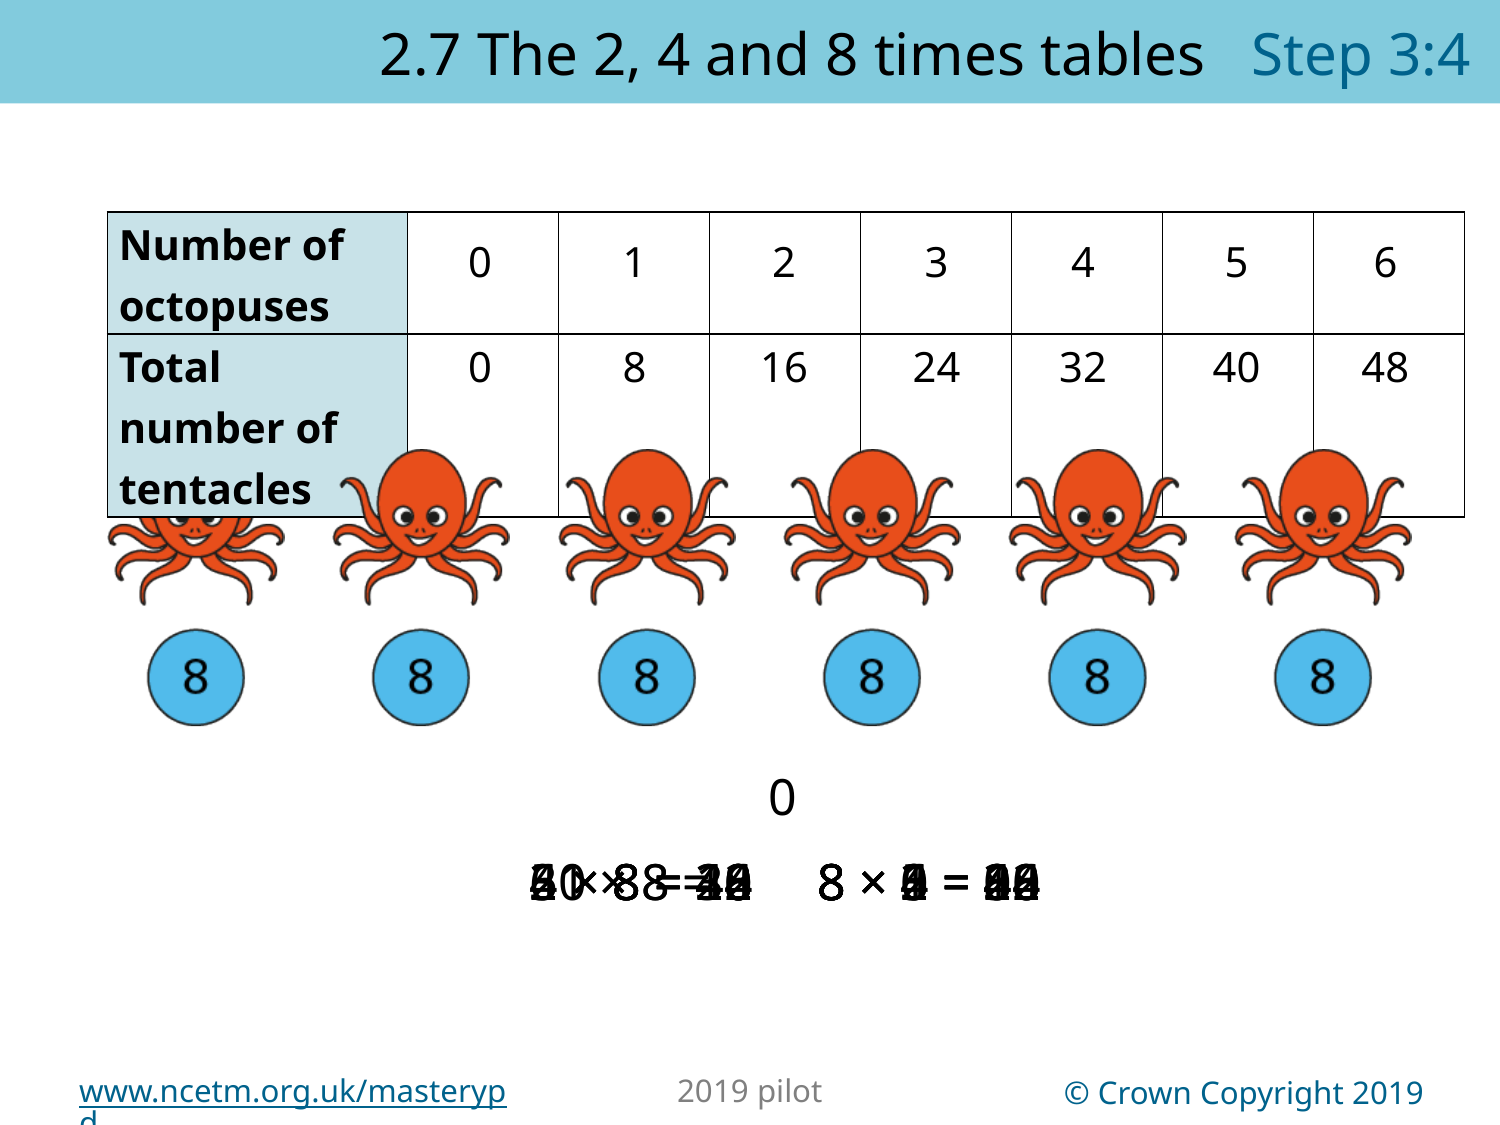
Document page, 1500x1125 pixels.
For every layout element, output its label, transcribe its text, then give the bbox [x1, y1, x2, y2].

table_cell [1314, 335, 1464, 516]
text_box 24 [897, 333, 976, 399]
picture [783, 449, 961, 729]
picture [1234, 449, 1412, 729]
picture [107, 449, 285, 729]
table_header [559, 213, 709, 333]
text_box 0 [753, 758, 813, 834]
text_box 2 [757, 228, 812, 294]
table_cell [408, 335, 558, 516]
text_box 6 [1358, 228, 1413, 294]
picture [557, 449, 736, 729]
text_box 4 [1056, 228, 1110, 294]
table_header Number of octopuses [108, 213, 407, 333]
table_cell [710, 335, 860, 516]
picture [332, 449, 511, 729]
text_box 40 [1197, 333, 1276, 399]
table_cell Total number of tentacles [108, 335, 407, 516]
table_header [408, 213, 558, 333]
table_header [710, 213, 860, 333]
text_box 8 [607, 333, 662, 399]
text_box 5 × 8 = 40 8 × 5 = 40 [514, 843, 1056, 919]
text_box 5 [1209, 228, 1264, 294]
table_cell [559, 335, 709, 448]
picture [1008, 449, 1187, 729]
table_cell [861, 335, 1011, 516]
text_box 16 [745, 333, 824, 399]
text_box 48 [1346, 333, 1425, 399]
text_box 0 [453, 228, 508, 294]
text_box 32 [1044, 333, 1123, 399]
table_header [1314, 213, 1464, 333]
text_box 0 [453, 333, 508, 399]
table_header [1012, 213, 1162, 333]
list 2.7 The 2, 4 and 8 times tables Step 3:4 [0, 0, 1500, 104]
table_header [1163, 213, 1313, 333]
table_header [861, 213, 1011, 333]
table_cell [1163, 335, 1313, 516]
table_cell [1012, 335, 1162, 448]
text_box 3 [909, 228, 964, 294]
text_box 1 [607, 228, 662, 294]
